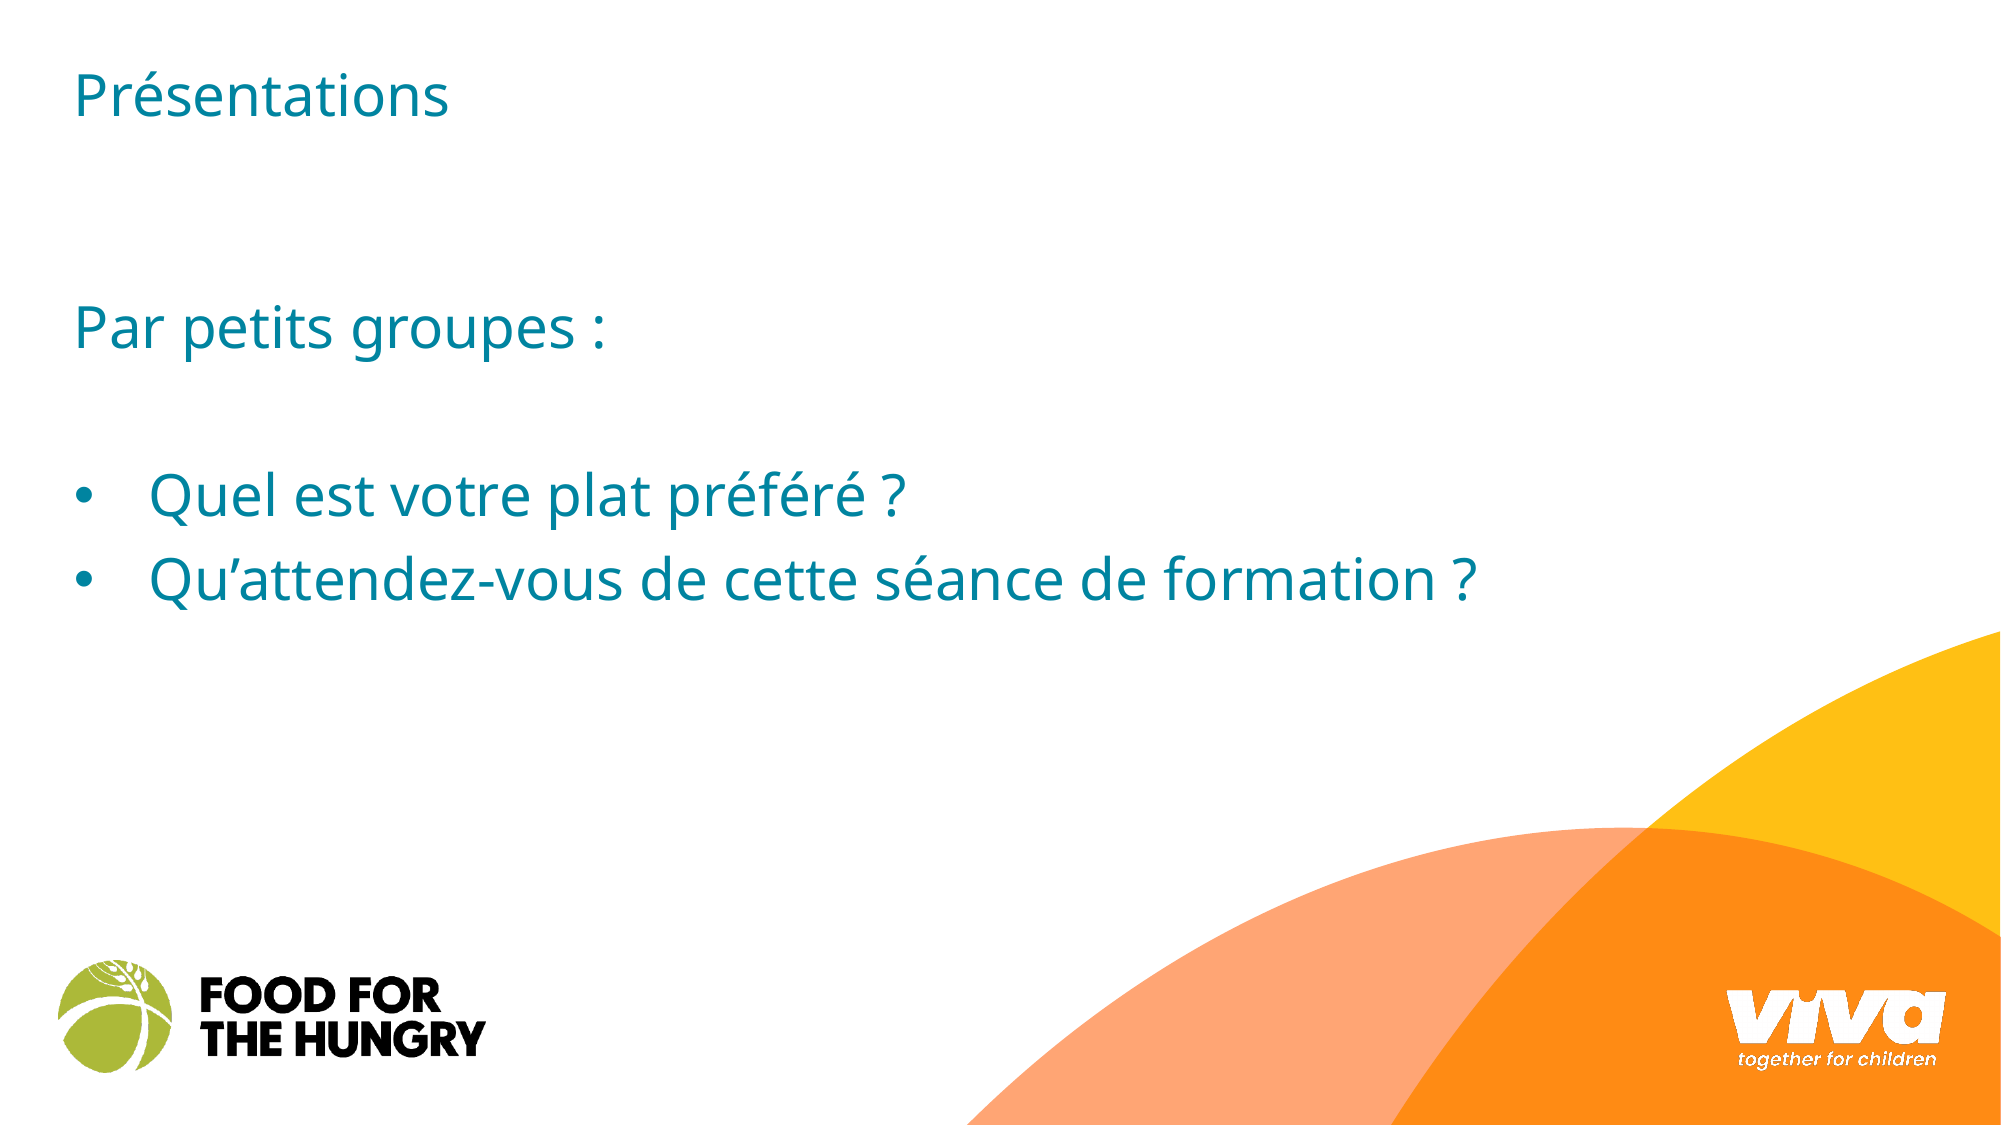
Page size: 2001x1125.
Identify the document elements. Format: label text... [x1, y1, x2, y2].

list Par petits groupes : Quel est votre plat préféré ? Qu’attendez-vous de cette séance de formation ? [58, 291, 1941, 938]
picture [1672, 936, 2000, 1125]
picture [58, 960, 486, 1073]
list Présentations [59, 59, 1942, 272]
